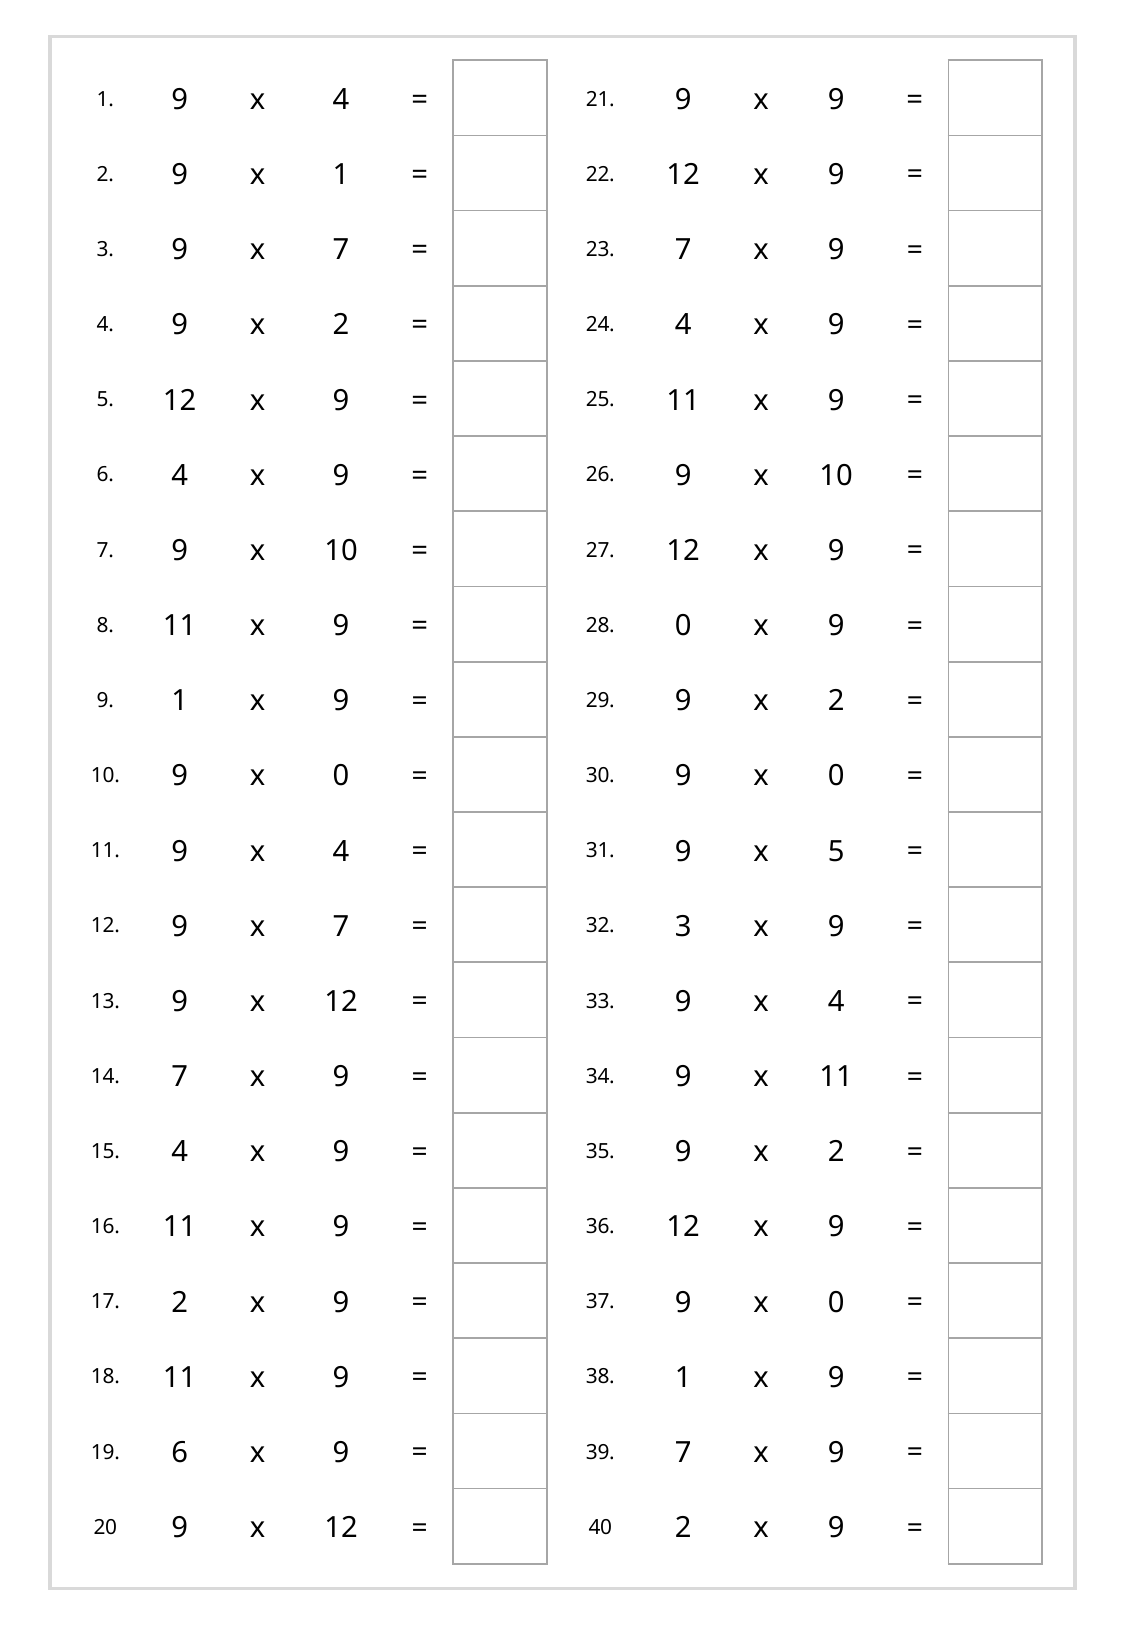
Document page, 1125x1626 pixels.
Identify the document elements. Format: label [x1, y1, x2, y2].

text_box [48, 35, 1077, 1590]
